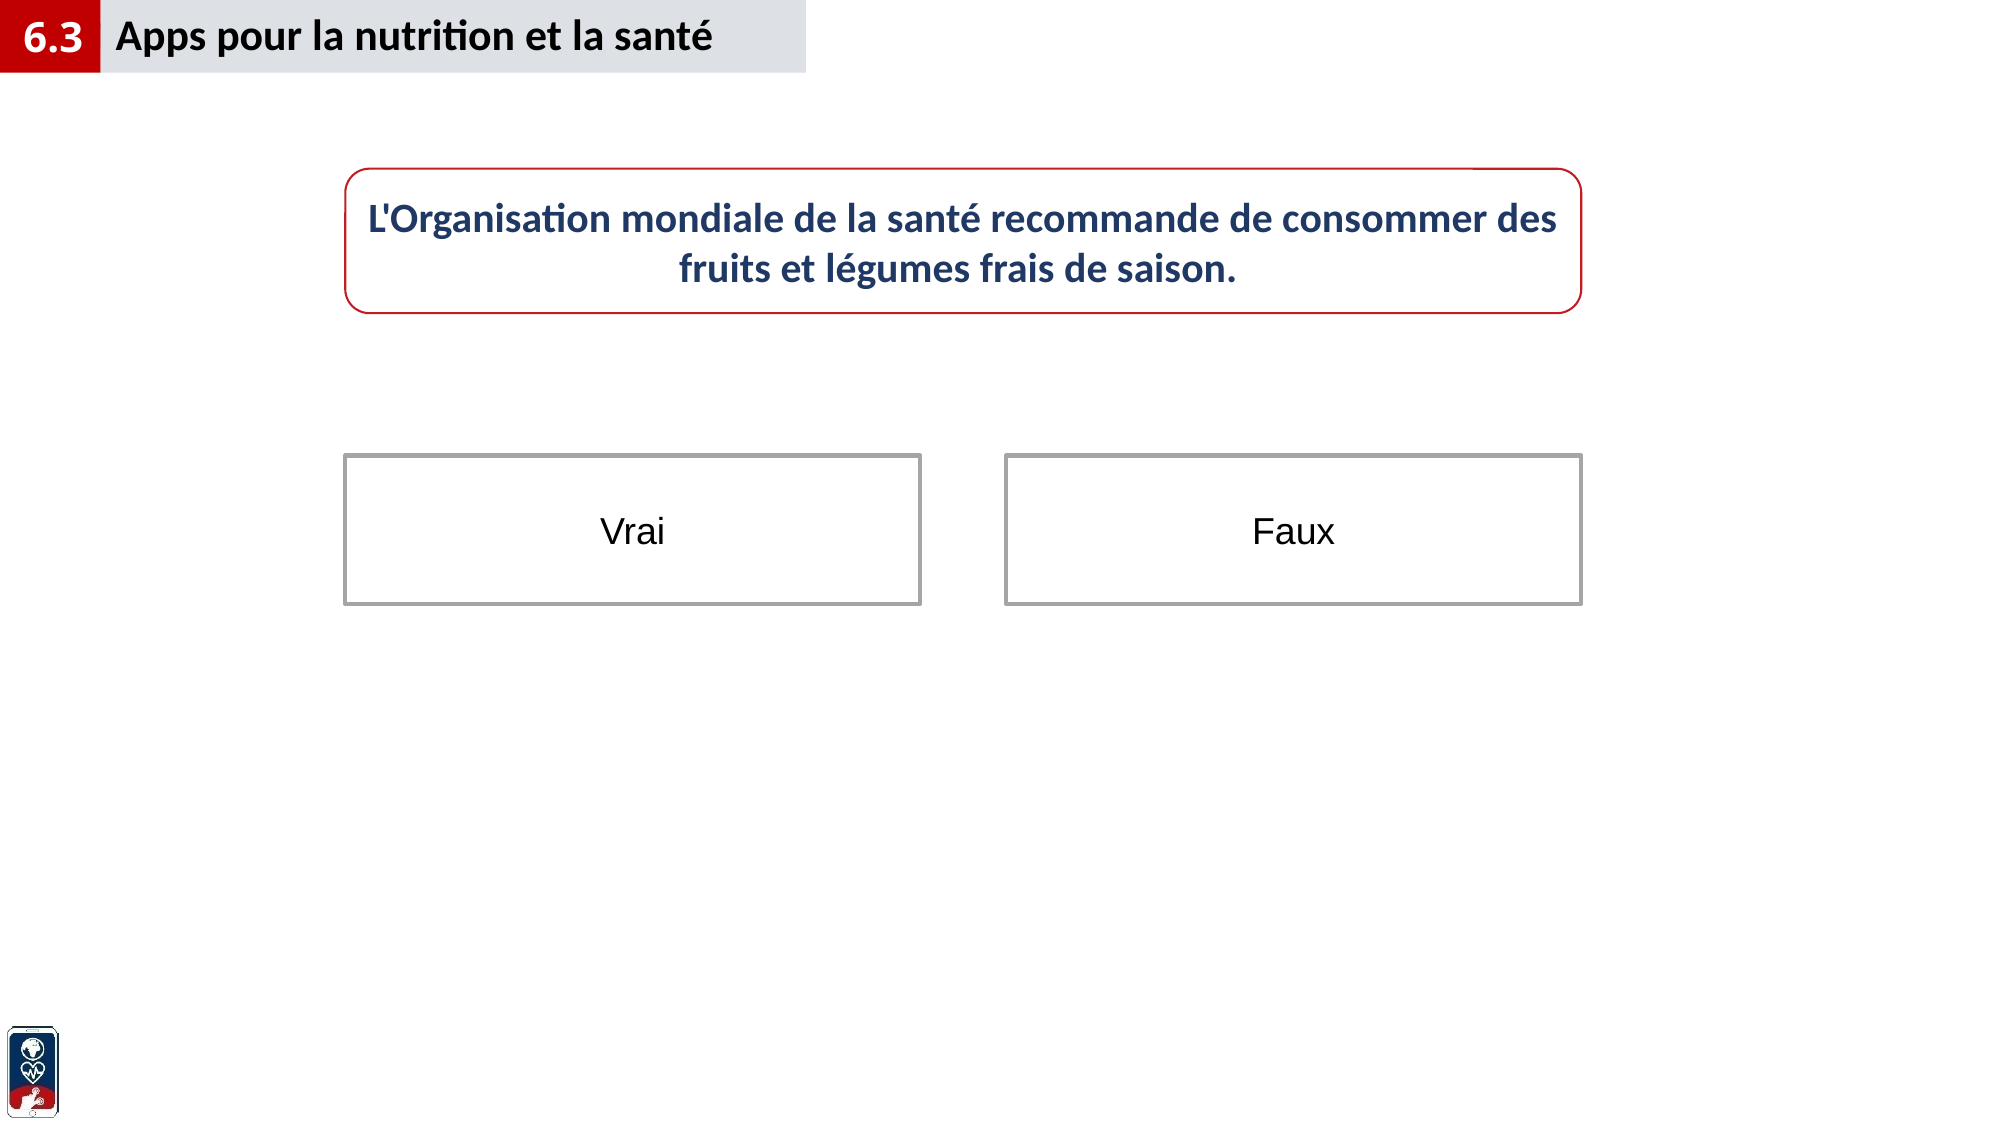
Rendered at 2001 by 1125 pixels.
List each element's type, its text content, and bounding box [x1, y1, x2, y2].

text_box Faux [1004, 453, 1583, 606]
text_box 6.3 [8, 10, 101, 62]
text_box Apps pour la nutrition et la santé [100, 0, 806, 73]
text_box L'Organisation mondiale de la santé recommande de consommer des fruits et légumes frais de saison. [345, 168, 1582, 314]
picture [7, 1026, 59, 1118]
text_box Vrai [343, 453, 922, 606]
text_box [0, 0, 100, 73]
